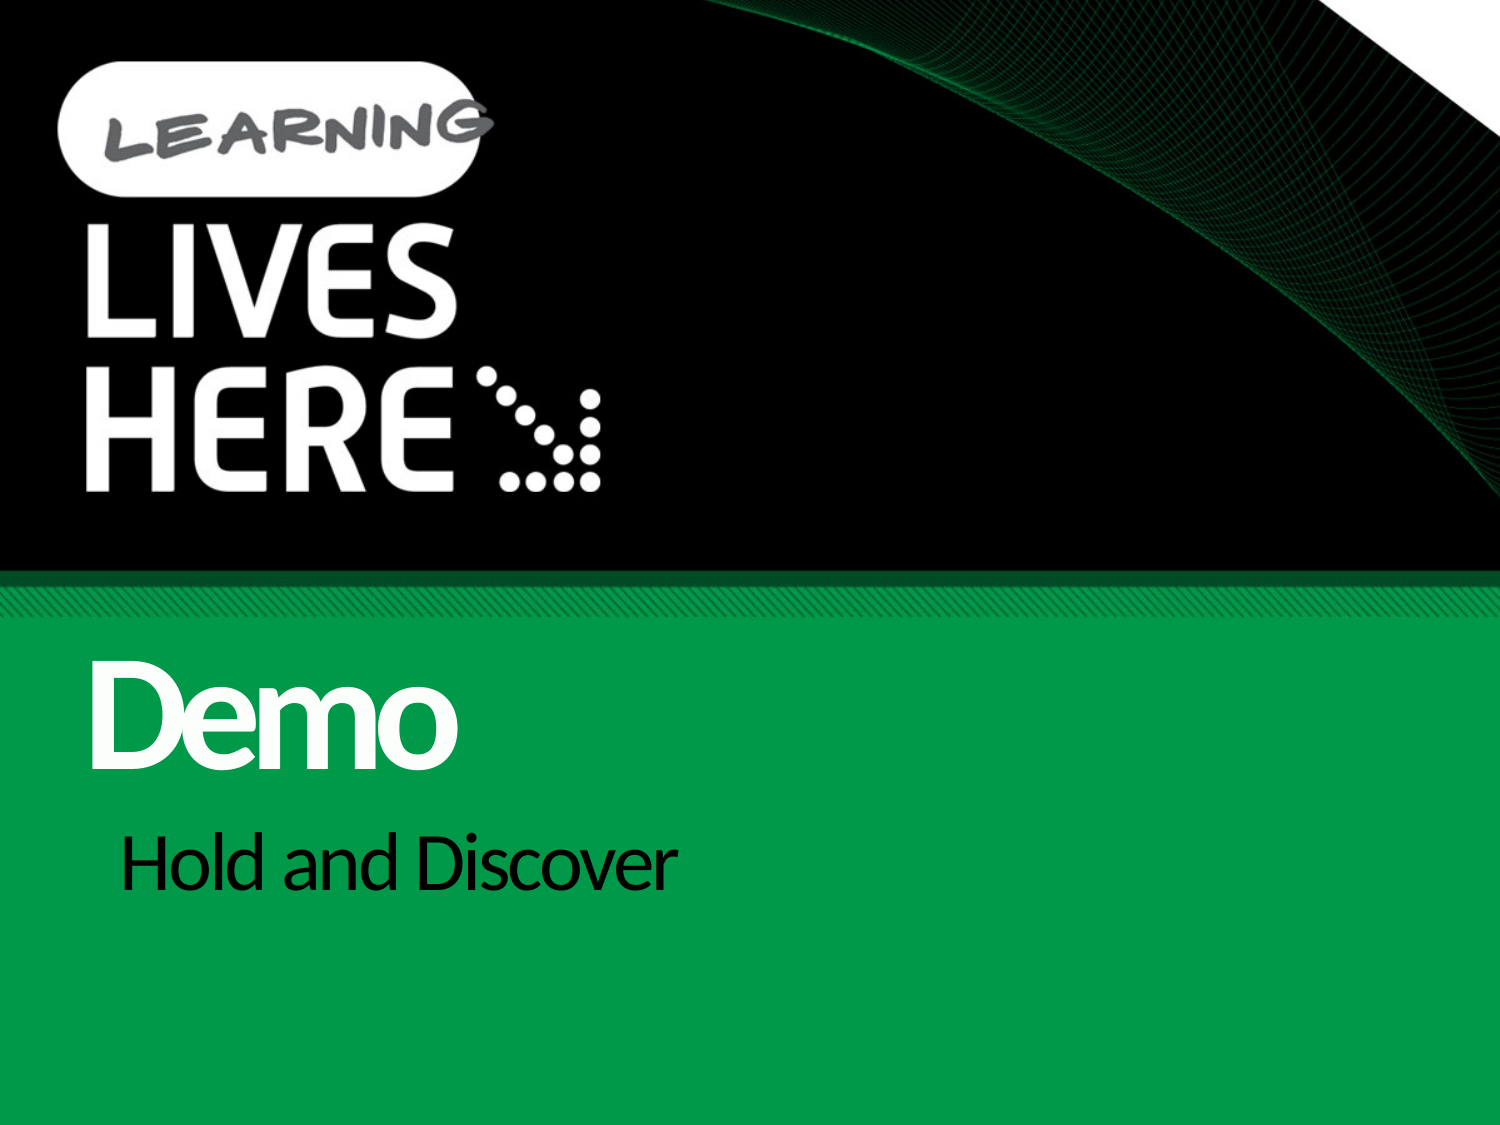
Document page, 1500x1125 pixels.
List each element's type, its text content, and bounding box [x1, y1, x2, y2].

title Hold and Discover [119, 818, 1375, 943]
list Demo [83, 625, 1344, 800]
picture [0, 0, 1500, 1125]
